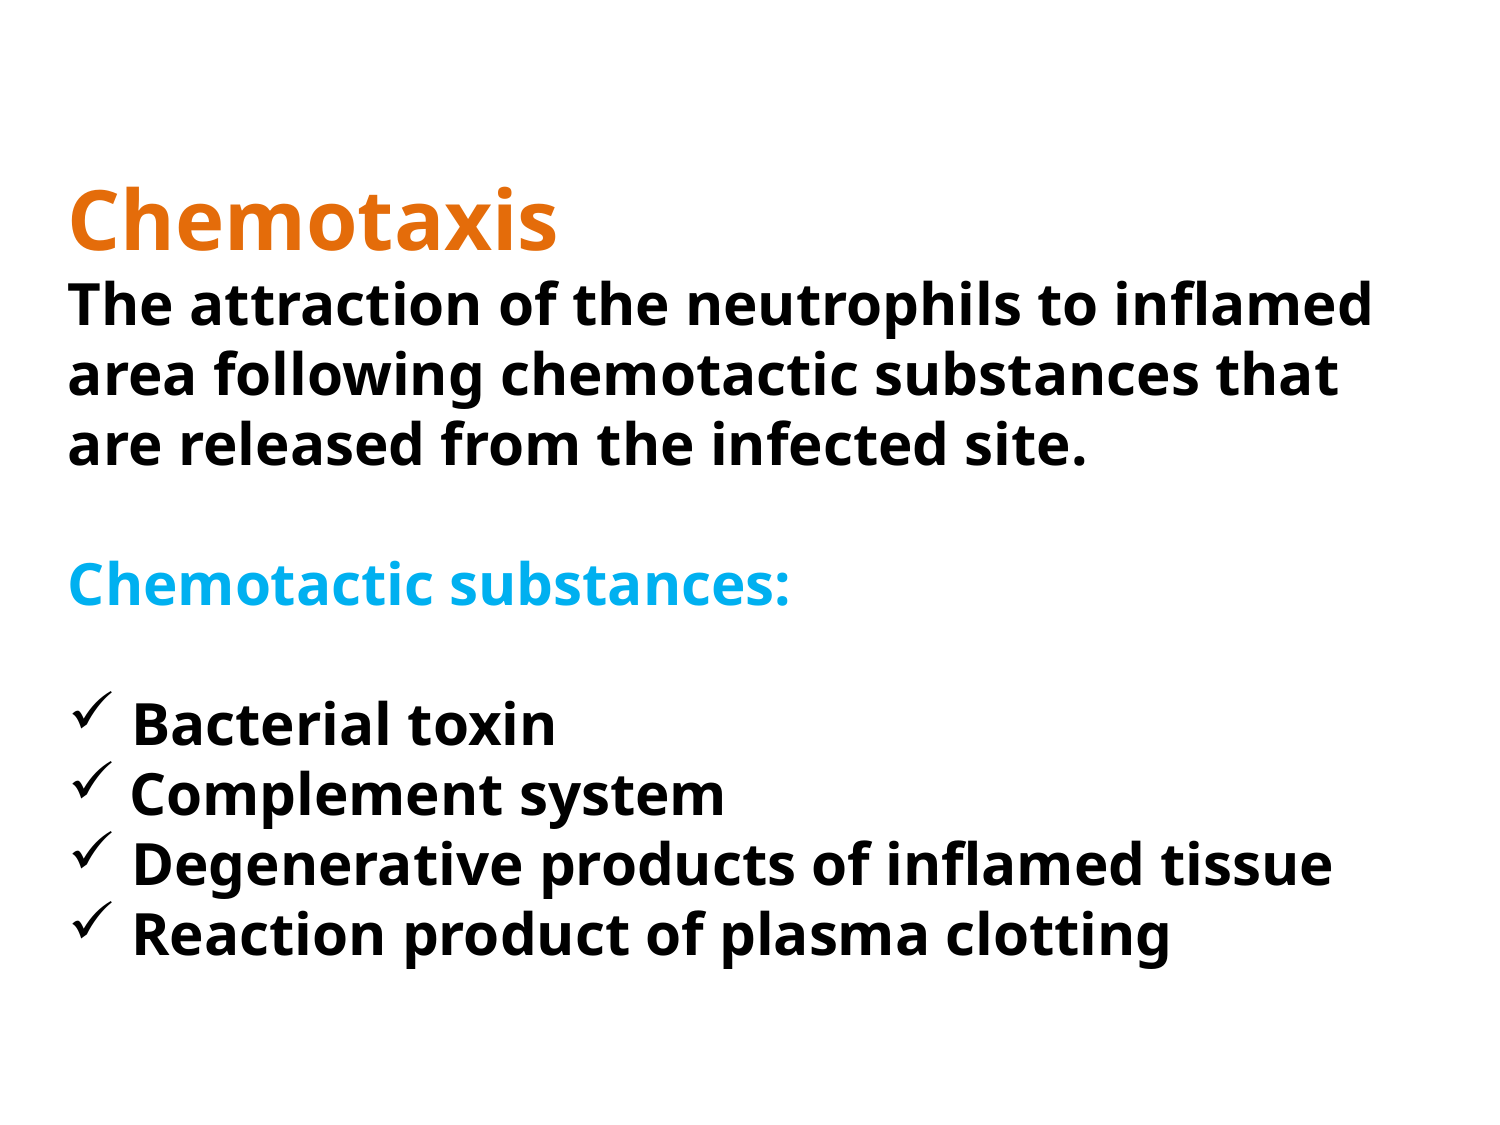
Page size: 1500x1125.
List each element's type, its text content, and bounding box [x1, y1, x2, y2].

text_box Chemotaxis The attraction of the neutrophils to inflamed area following chemotactic substances that are released from the infected site. Chemotactic substances: Bacterial toxin Complement system Degenerative products of inflamed tissue Reaction product of plasma clotting [53, 89, 1441, 975]
